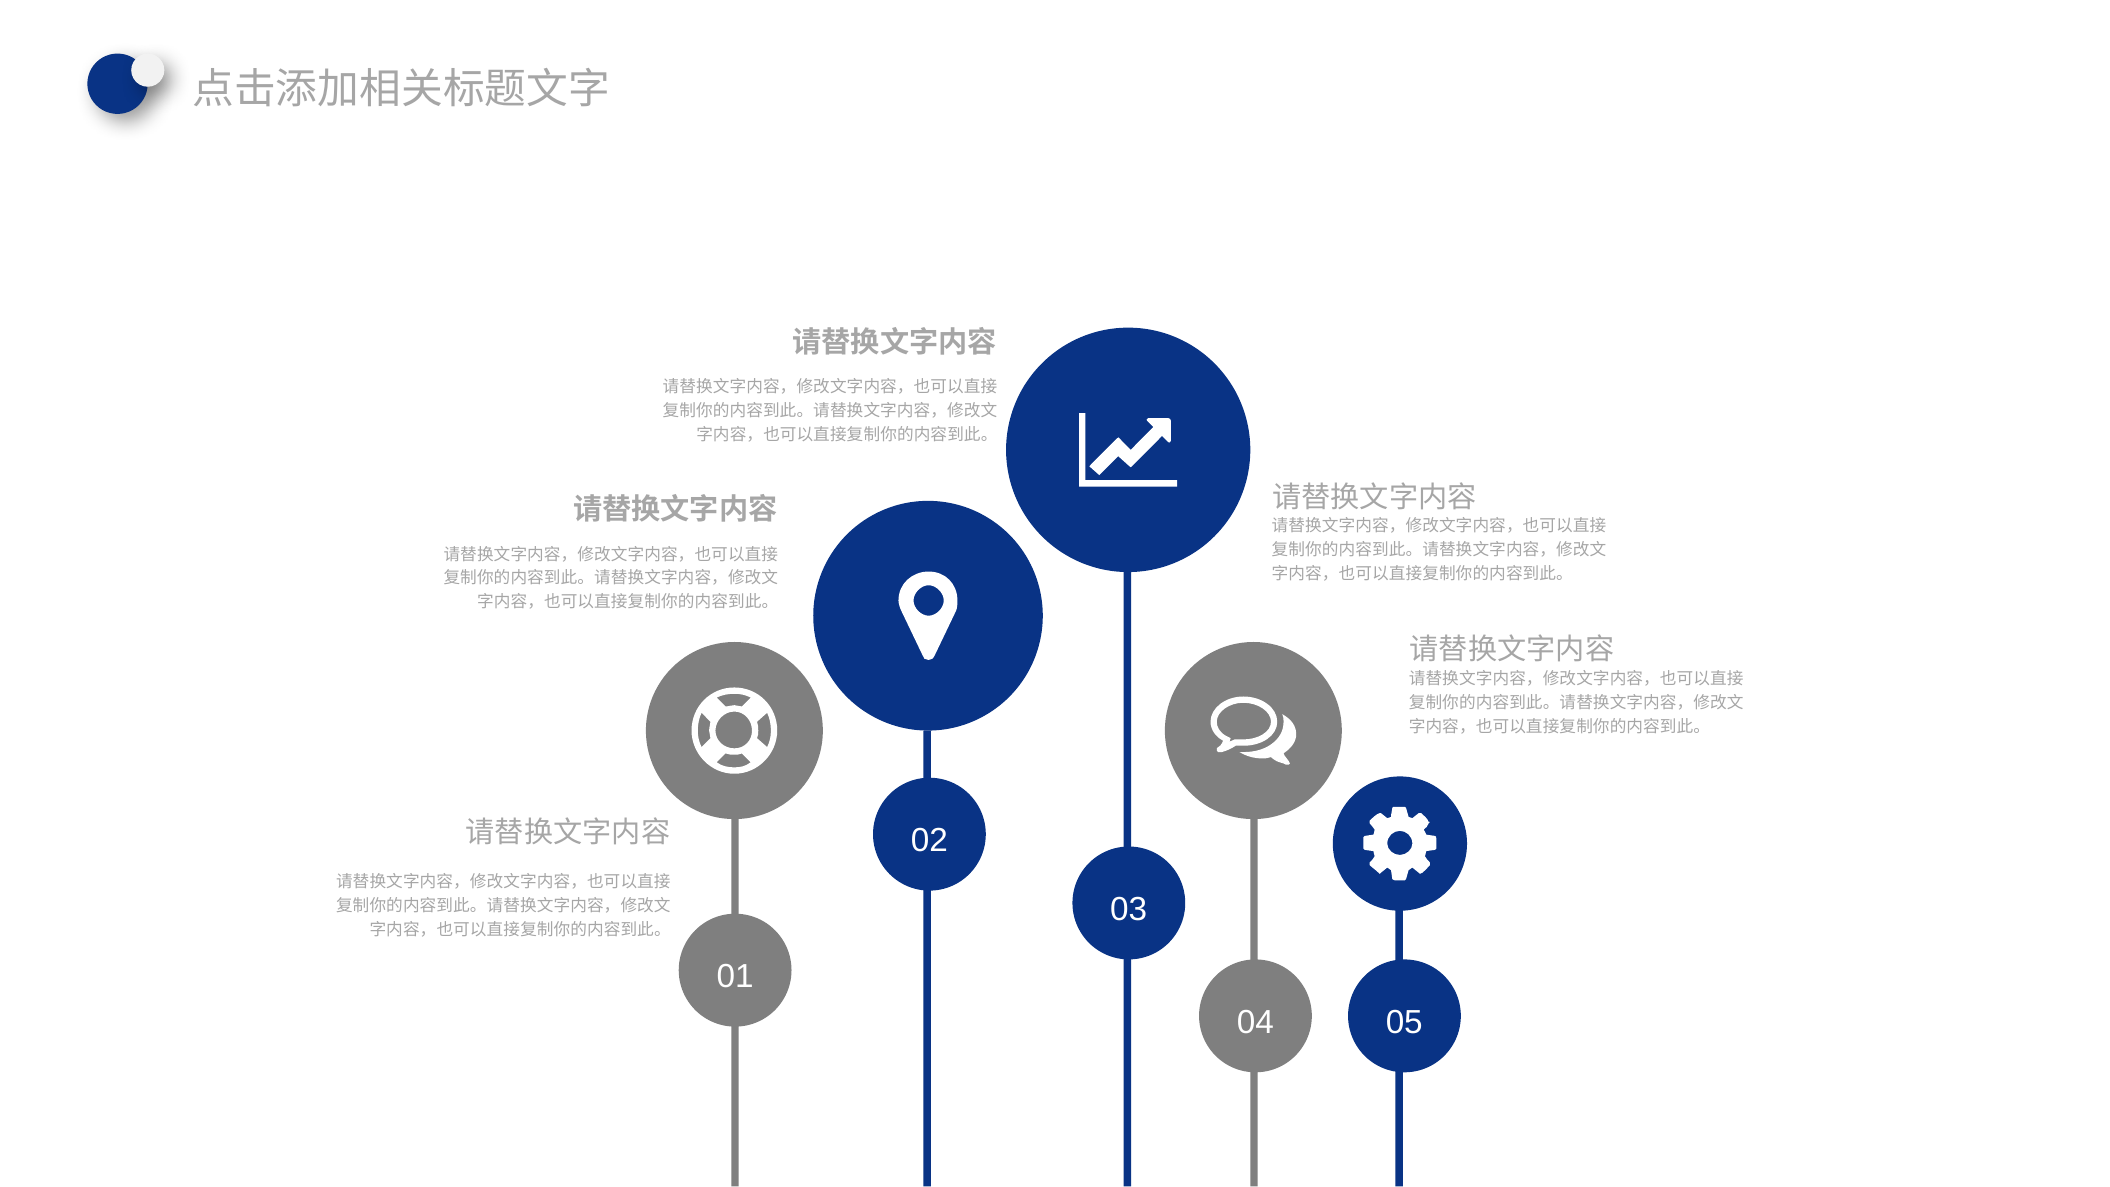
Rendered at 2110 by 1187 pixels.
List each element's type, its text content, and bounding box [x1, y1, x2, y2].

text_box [1006, 327, 1251, 573]
text_box [130, 52, 166, 88]
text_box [645, 642, 823, 820]
text_box [86, 52, 142, 115]
text_box [730, 1028, 740, 1187]
text_box 03 [1071, 845, 1187, 961]
text_box [1394, 1073, 1404, 1187]
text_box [648, 317, 998, 444]
text_box [1123, 961, 1132, 1187]
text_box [1409, 623, 1752, 737]
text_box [429, 484, 779, 612]
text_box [1332, 776, 1468, 911]
text_box 01 [677, 912, 793, 1028]
text_box [730, 820, 740, 912]
text_box [1249, 1074, 1259, 1187]
text_box 点击添加相关标题文字 [176, 53, 680, 114]
text_box [1394, 911, 1404, 959]
text_box [922, 892, 932, 1187]
text_box 04 [1198, 958, 1313, 1074]
text_box 02 [871, 776, 987, 892]
text_box [922, 731, 932, 777]
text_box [322, 807, 671, 940]
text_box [813, 500, 1043, 731]
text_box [1164, 642, 1342, 820]
text_box [1123, 573, 1132, 845]
text_box 05 [1347, 958, 1462, 1074]
text_box [1249, 820, 1259, 958]
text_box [1271, 471, 1615, 584]
